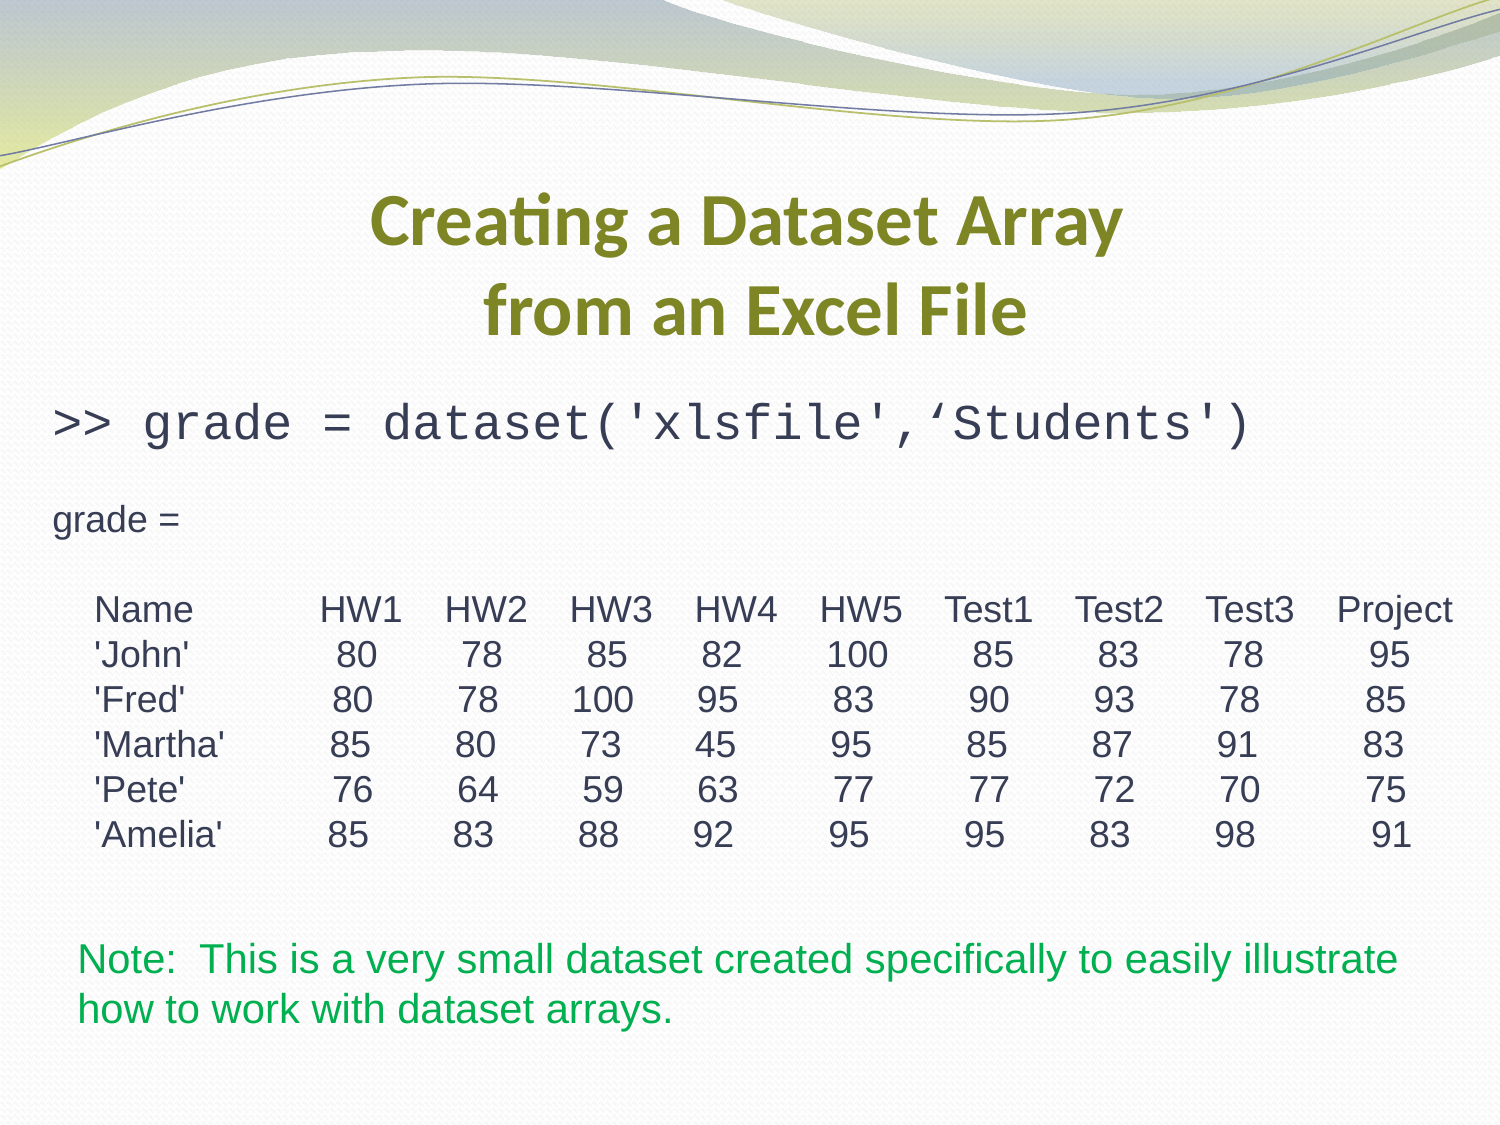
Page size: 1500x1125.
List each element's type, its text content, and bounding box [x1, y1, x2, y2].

text_box >> grade = dataset('xlsfile',‘Students') grade = Name HW1 HW2 HW3 HW4 HW5 Test1 Test2 Test3 Project 'John' 80 78 85 82 100 85 83 78 95 'Fred' 80 78 100 95 83 90 93 78 85 'Martha' 85 80 73 45 95 85 87 91 83 'Pete' 76 64 59 63 77 77 72 70 75 'Amelia' 85 83 88 92 95 95 83 98 91 [37, 337, 1475, 863]
title Creating a Dataset Array from an Excel File [75, 162, 1438, 337]
text_box Note: This is a very small dataset created specifically to easily illustrate how to work with dataset arrays. [62, 924, 1450, 1040]
